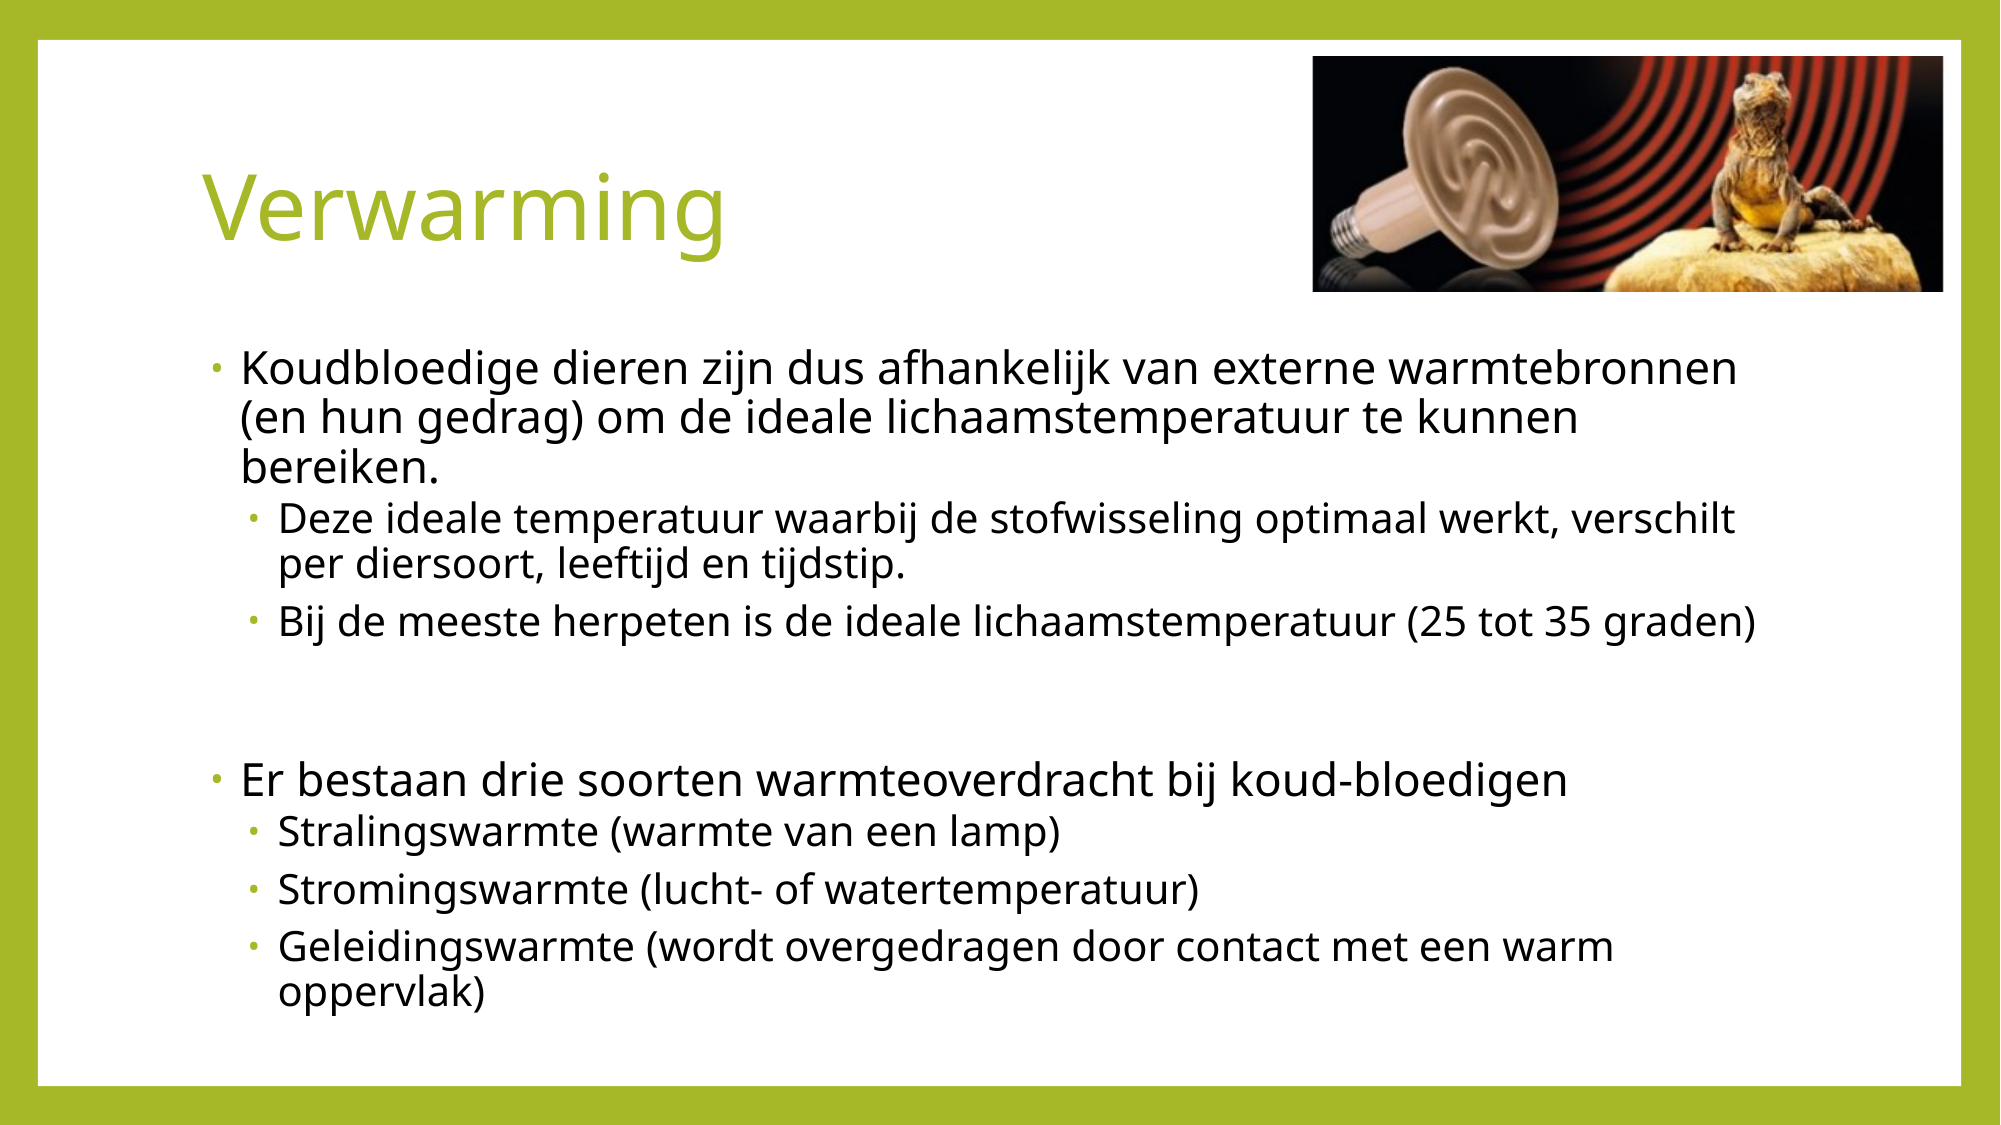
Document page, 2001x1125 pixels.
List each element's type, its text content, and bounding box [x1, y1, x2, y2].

list Koudbloedige dieren zijn dus afhankelijk van externe warmtebronnen (en hun gedrag) om de ideale lichaamstemperatuur te kunnen bereiken. Deze ideale temperatuur waarbij de stofwisseling optimaal werkt, verschilt per diersoort, leeftijd en tijdstip. Bij de meeste herpeten is de ideale lichaamstemperatuur (25 tot 35 graden) Er bestaan drie soorten warmteoverdracht bij koud-bloedigen Stralingswarmte (warmte van een lamp) Stromingswarmte (lucht- of watertemperatuur) Geleidingswarmte (wordt overgedragen door contact met een warm oppervlak) [187, 337, 1808, 1000]
picture [1238, 56, 1959, 292]
title Verwarming [187, 99, 1808, 323]
